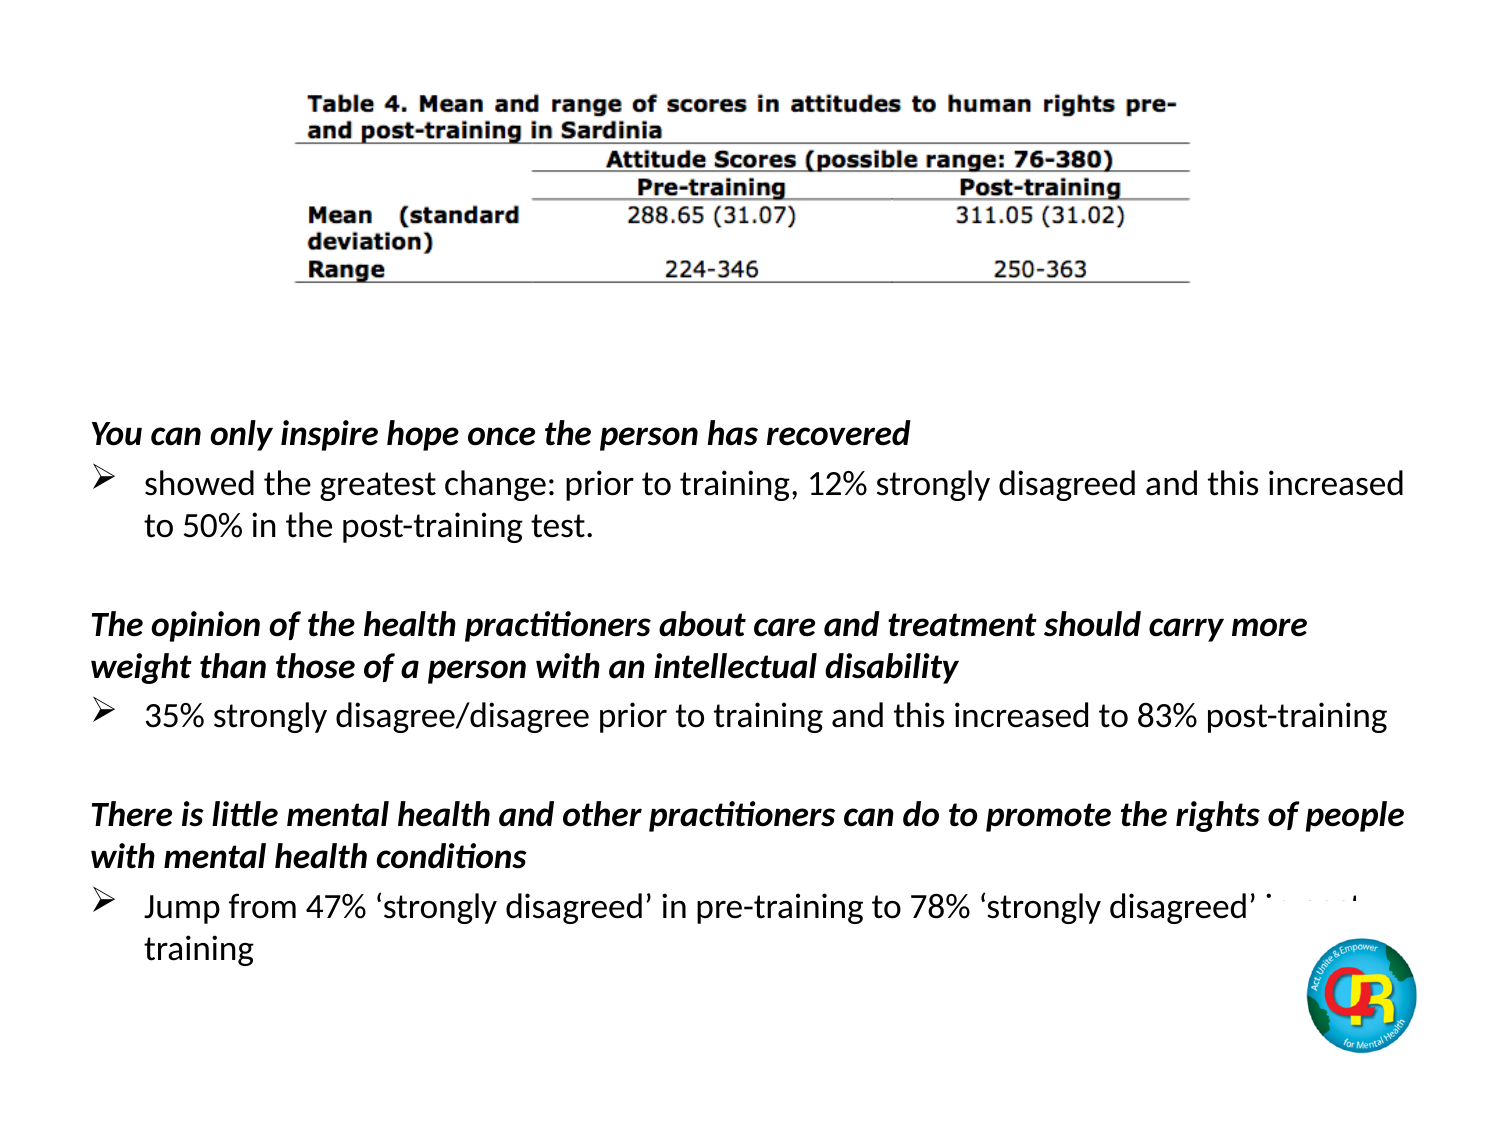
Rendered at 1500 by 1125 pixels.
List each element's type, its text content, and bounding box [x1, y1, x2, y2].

picture [226, 29, 1250, 354]
list You can only inspire hope once the person has recovered showed the greatest change: prior to training, 12% strongly disagreed and this increased to 50% in the post-training test. The opinion of the health practitioners about care and treatment should carry more weight than those of a person with an intellectual disability 35% strongly disagree/disagree prior to training and this increased to 83% post-training There is little mental health and other practitioners can do to promote the rights of people with mental health conditions Jump from 47% ‘strongly disagreed’ in pre-training to 78% ‘strongly disagreed’ in post- training [75, 353, 1425, 1007]
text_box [1260, 901, 1470, 1090]
